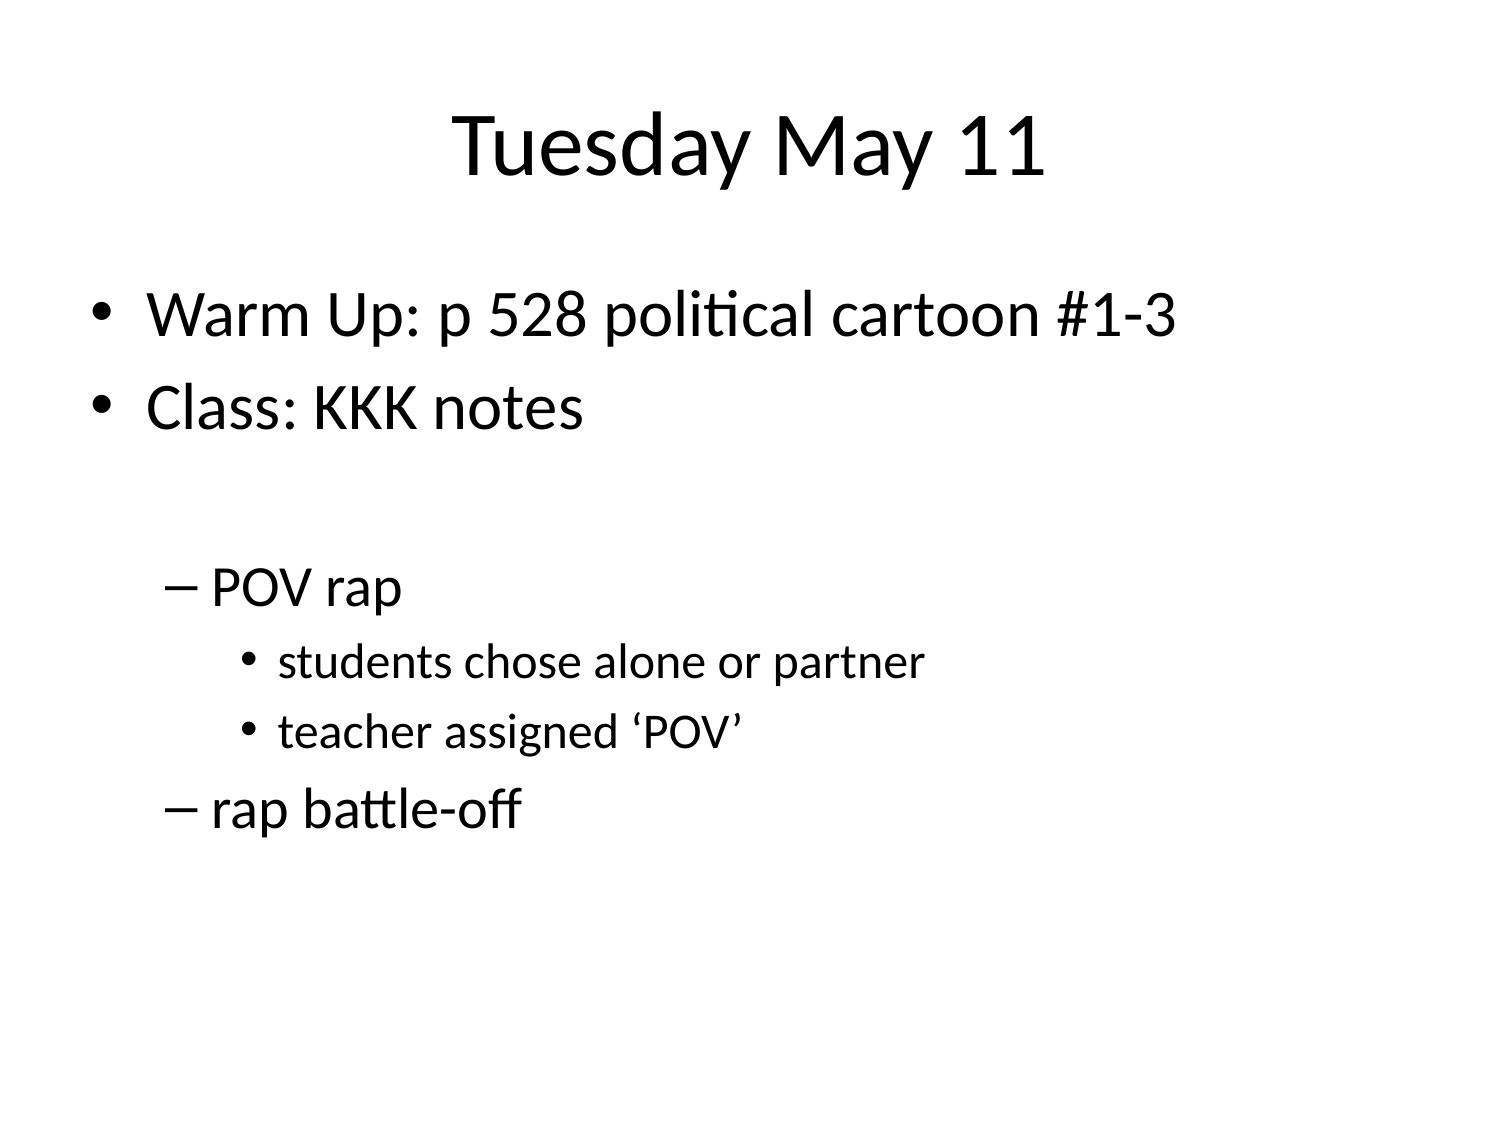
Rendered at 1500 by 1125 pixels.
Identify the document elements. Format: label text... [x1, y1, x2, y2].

list Warm Up: p 528 political cartoon #1-3 Class: KKK notes POV rap students chose alone or partner teacher assigned ‘POV’ rap battle-off [75, 262, 1425, 1005]
title Tuesday May 11 [75, 45, 1425, 233]
